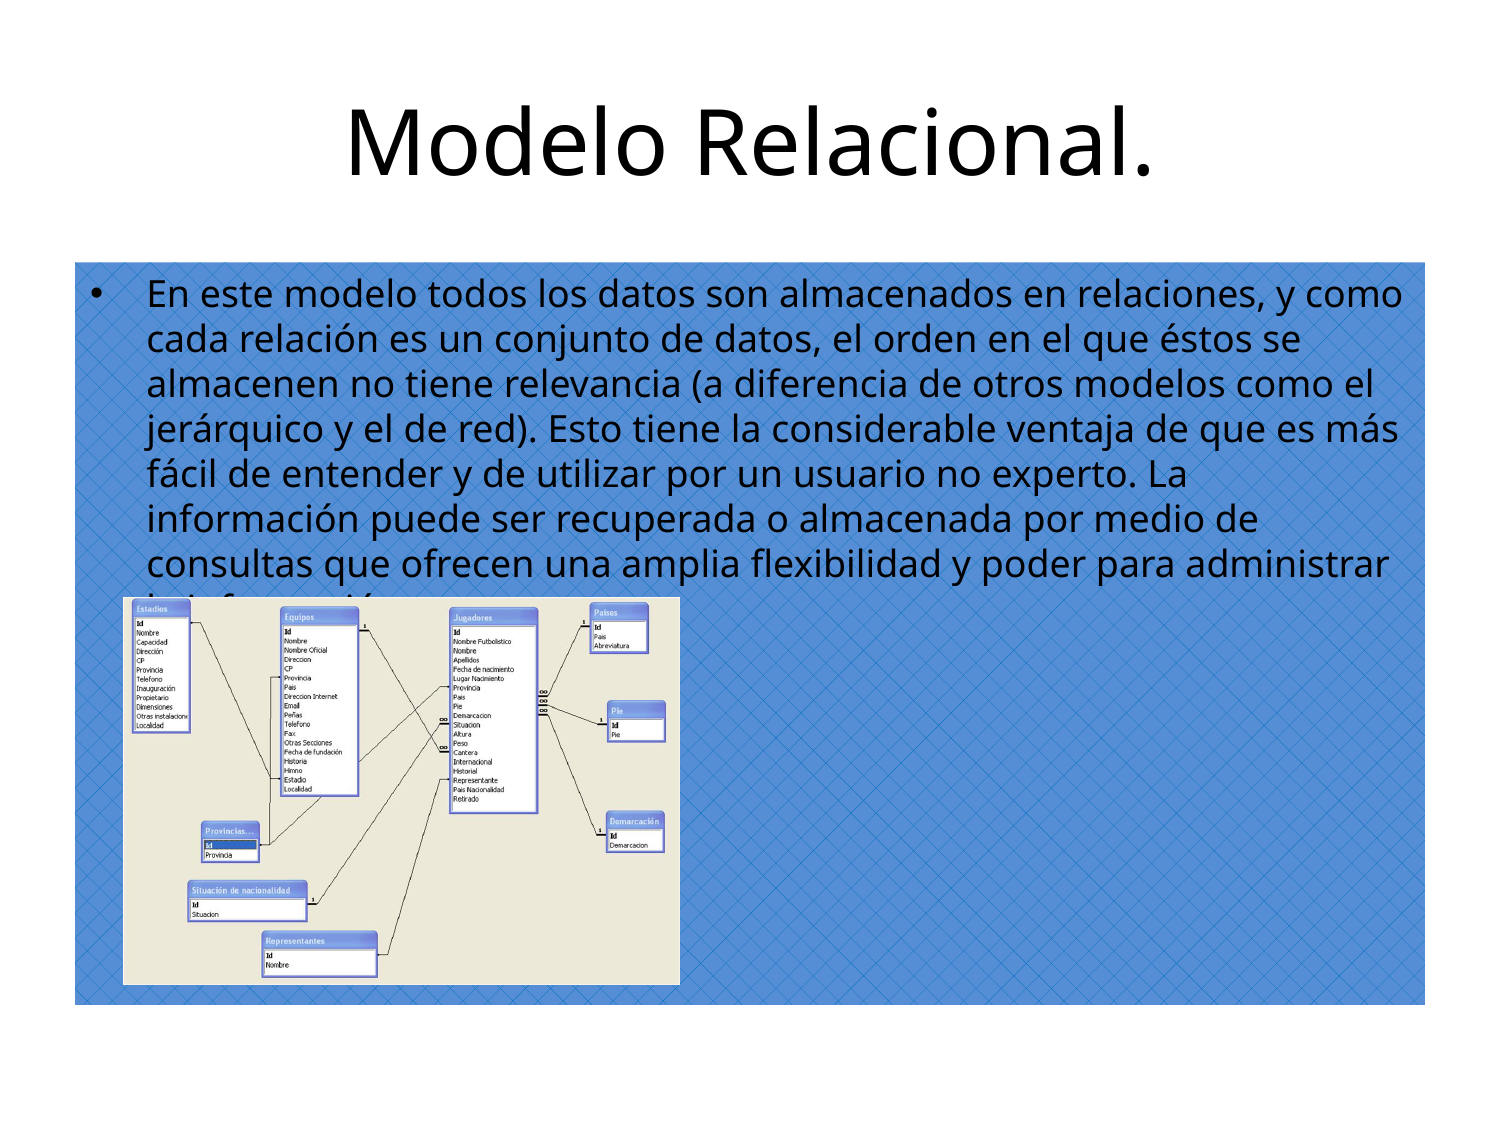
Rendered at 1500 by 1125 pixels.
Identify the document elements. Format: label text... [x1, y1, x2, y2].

list En este modelo todos los datos son almacenados en relaciones, y como cada relación es un conjunto de datos, el orden en el que éstos se almacenen no tiene relevancia (a diferencia de otros modelos como el jerárquico y el de red). Esto tiene la considerable ventaja de que es más fácil de entender y de utilizar por un usuario no experto. La información puede ser recuperada o almacenada por medio de consultas que ofrecen una amplia flexibilidad y poder para administrar la información. [75, 262, 1425, 1005]
title Modelo Relacional. [75, 45, 1425, 233]
picture [123, 597, 680, 986]
